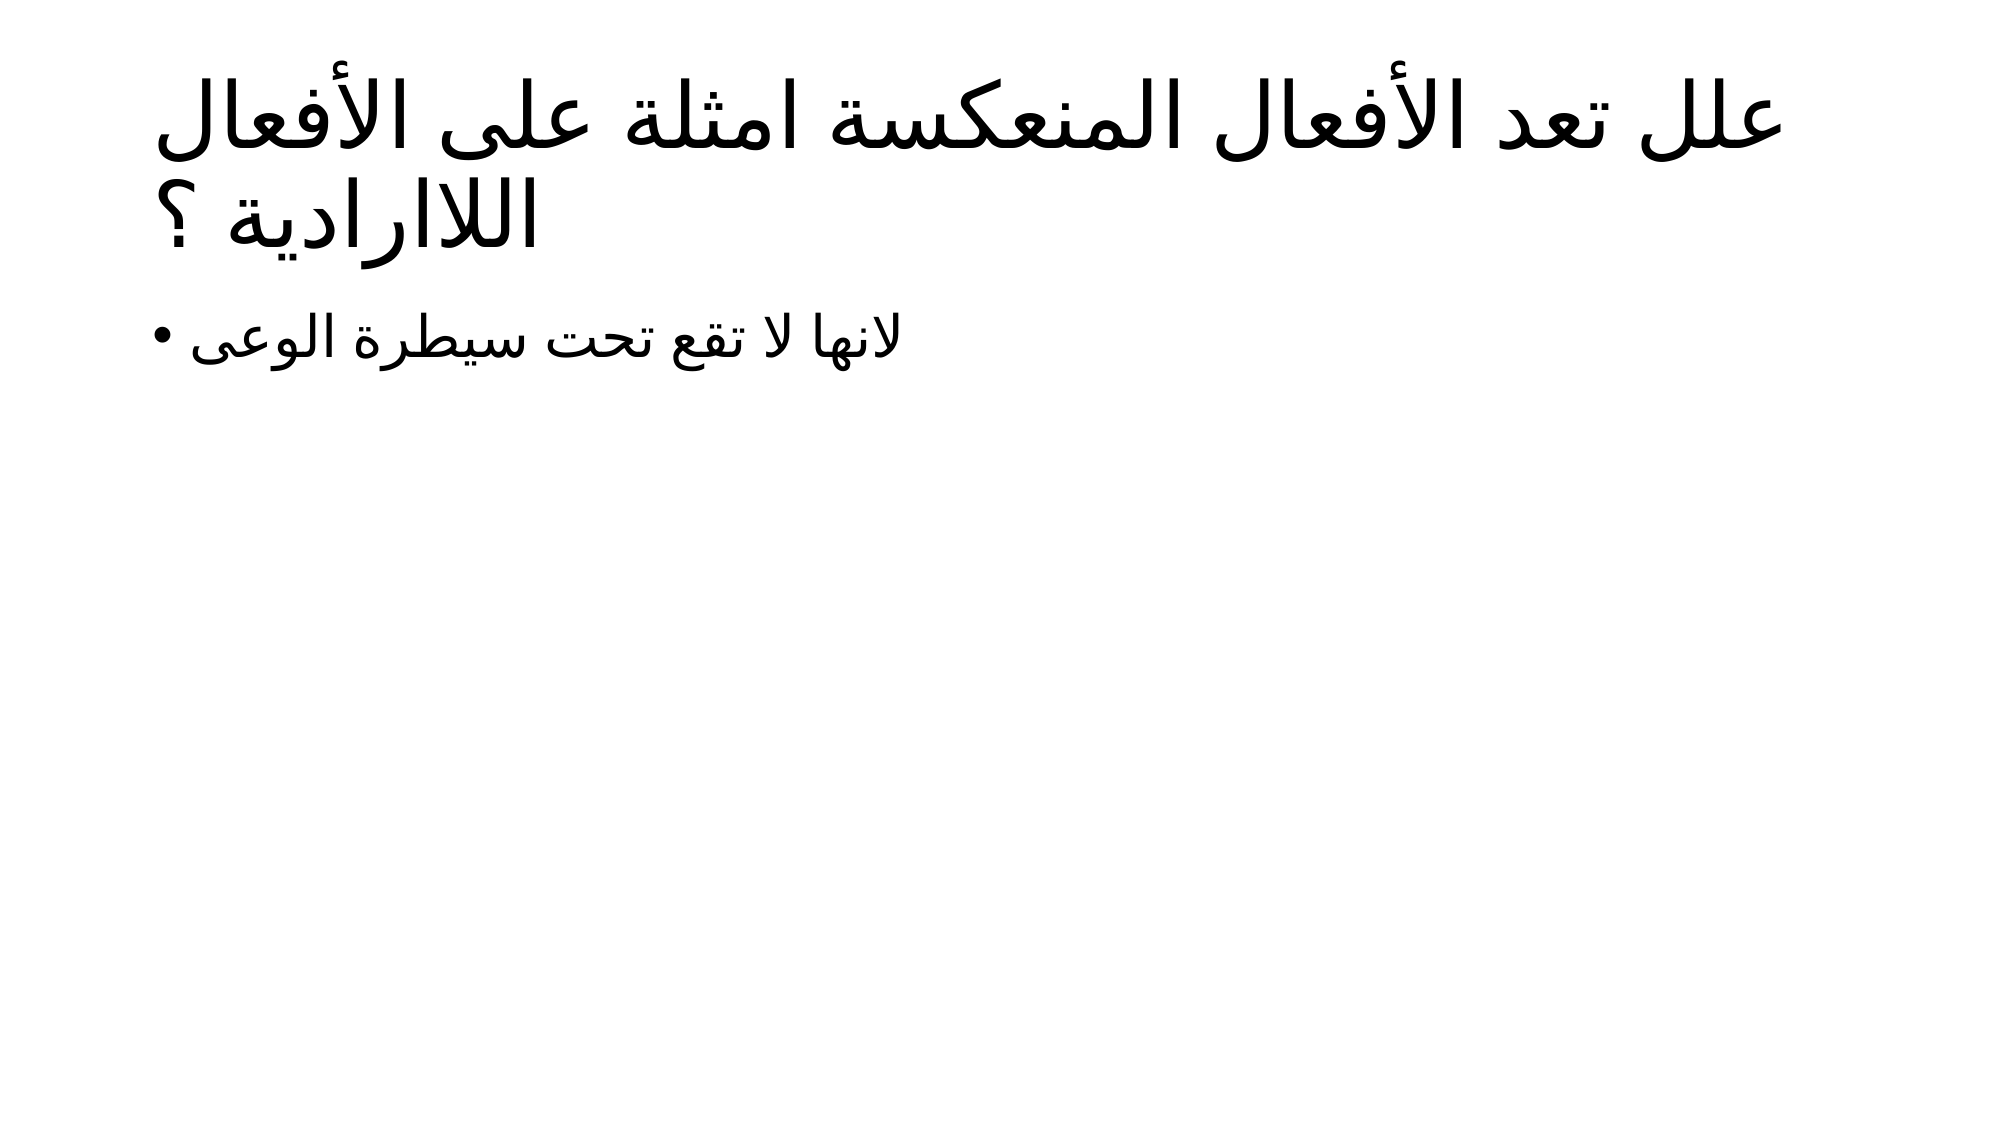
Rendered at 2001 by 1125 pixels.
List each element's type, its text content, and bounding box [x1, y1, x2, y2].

list لانها لا تقع تحت سيطرة الوعى [137, 299, 1863, 1014]
title علل تعد الأفعال المنعكسة امثلة على الأفعال اللاارادية ؟ [137, 59, 1863, 278]
